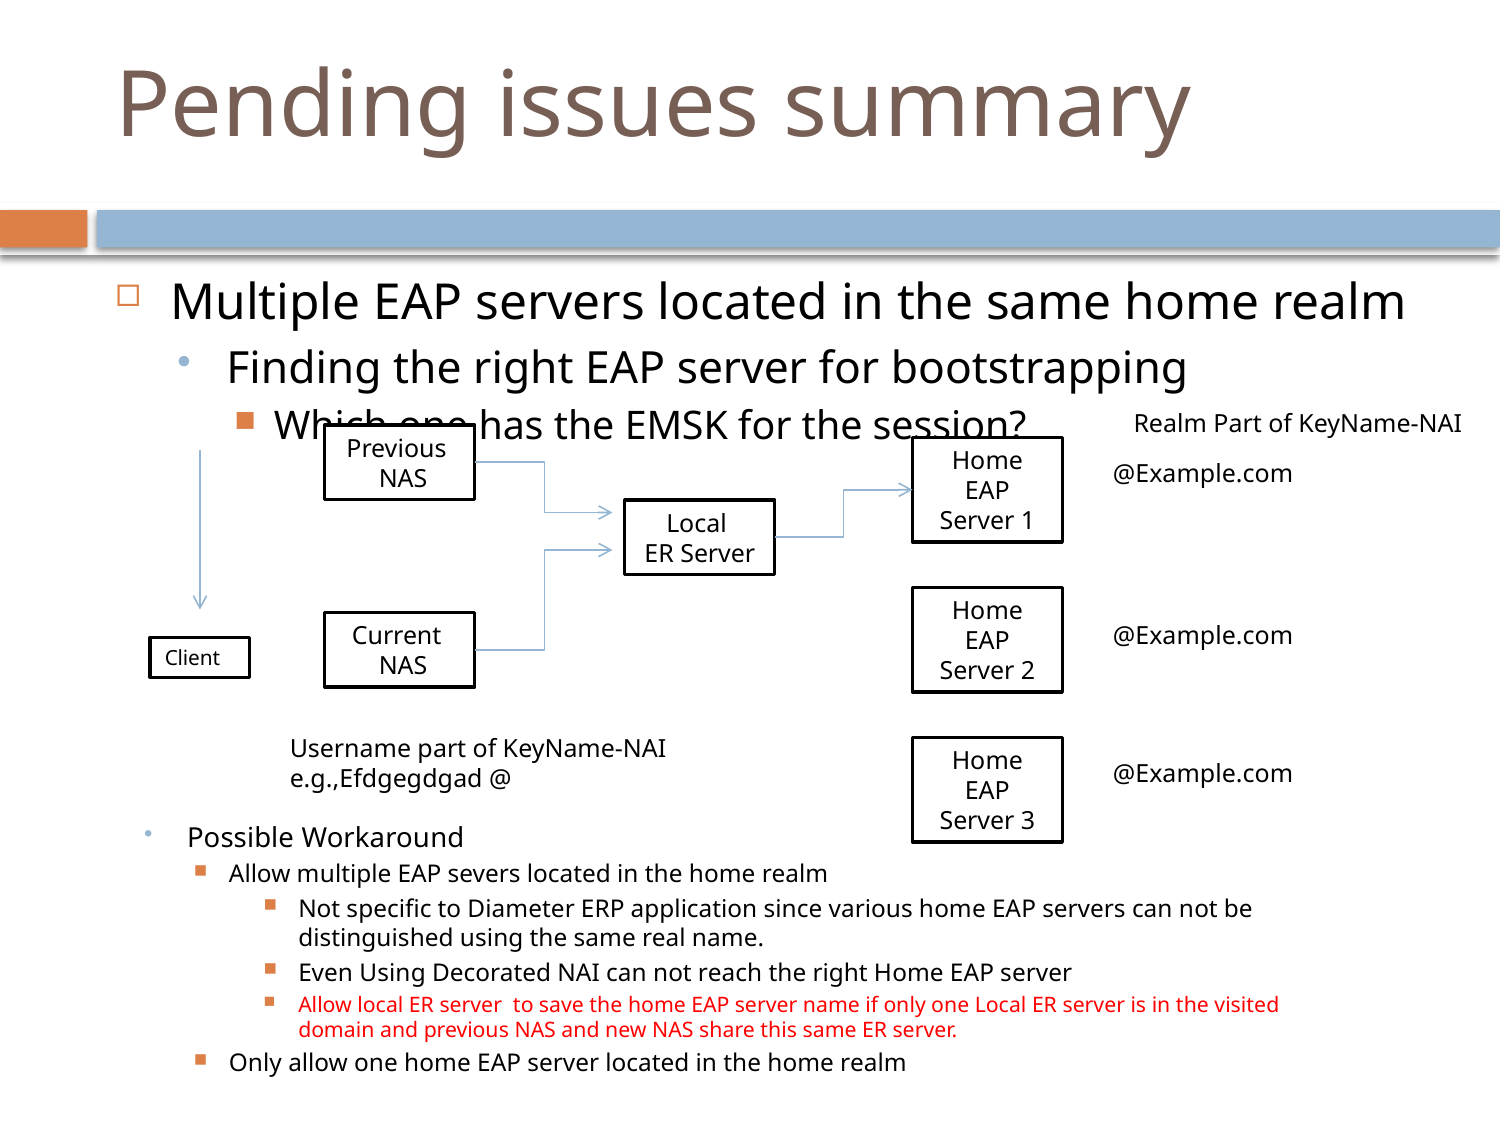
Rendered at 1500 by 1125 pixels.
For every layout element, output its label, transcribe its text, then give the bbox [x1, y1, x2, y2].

text_box Home EAP Server 3 [911, 736, 1064, 812]
text_box Possible Workaround Allow multiple EAP severs located in the home realm Not specific to Diameter ERP application since various home EAP servers can not be distinguished using the same real name. Even Using Decorated NAI can not reach the right Home EAP server Allow local ER server to save the home EAP server name if only one Local ER server is in the visited domain and previous NAS and new NAS share this same ER server. Only allow one home EAP server located in the home realm [74, 812, 1363, 1088]
text_box @Example.com [1098, 612, 1309, 658]
text_box Local ER Server [623, 498, 776, 576]
text_box Username part of KeyName-NAI e.g.,Efdgegdgad @ [275, 725, 688, 830]
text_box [774, 475, 913, 539]
text_box @Example.com [1098, 750, 1309, 795]
text_box Client [148, 636, 251, 679]
text_box Home EAP Server 2 [911, 586, 1064, 694]
text_box Realm Part of KeyName-NAI [1118, 399, 1478, 445]
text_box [474, 462, 613, 513]
title Pending issues summary [100, 37, 1438, 163]
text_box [474, 549, 613, 651]
text_box @Example.com [1098, 450, 1309, 495]
text_box Current NAS [323, 611, 476, 689]
text_box Previous NAS [323, 423, 476, 501]
text_box Home EAP Server 1 [911, 436, 1064, 544]
list Multiple EAP servers located in the same home realm Finding the right EAP server for bootstrapping Which one has the EMSK for the session? [100, 262, 1438, 475]
